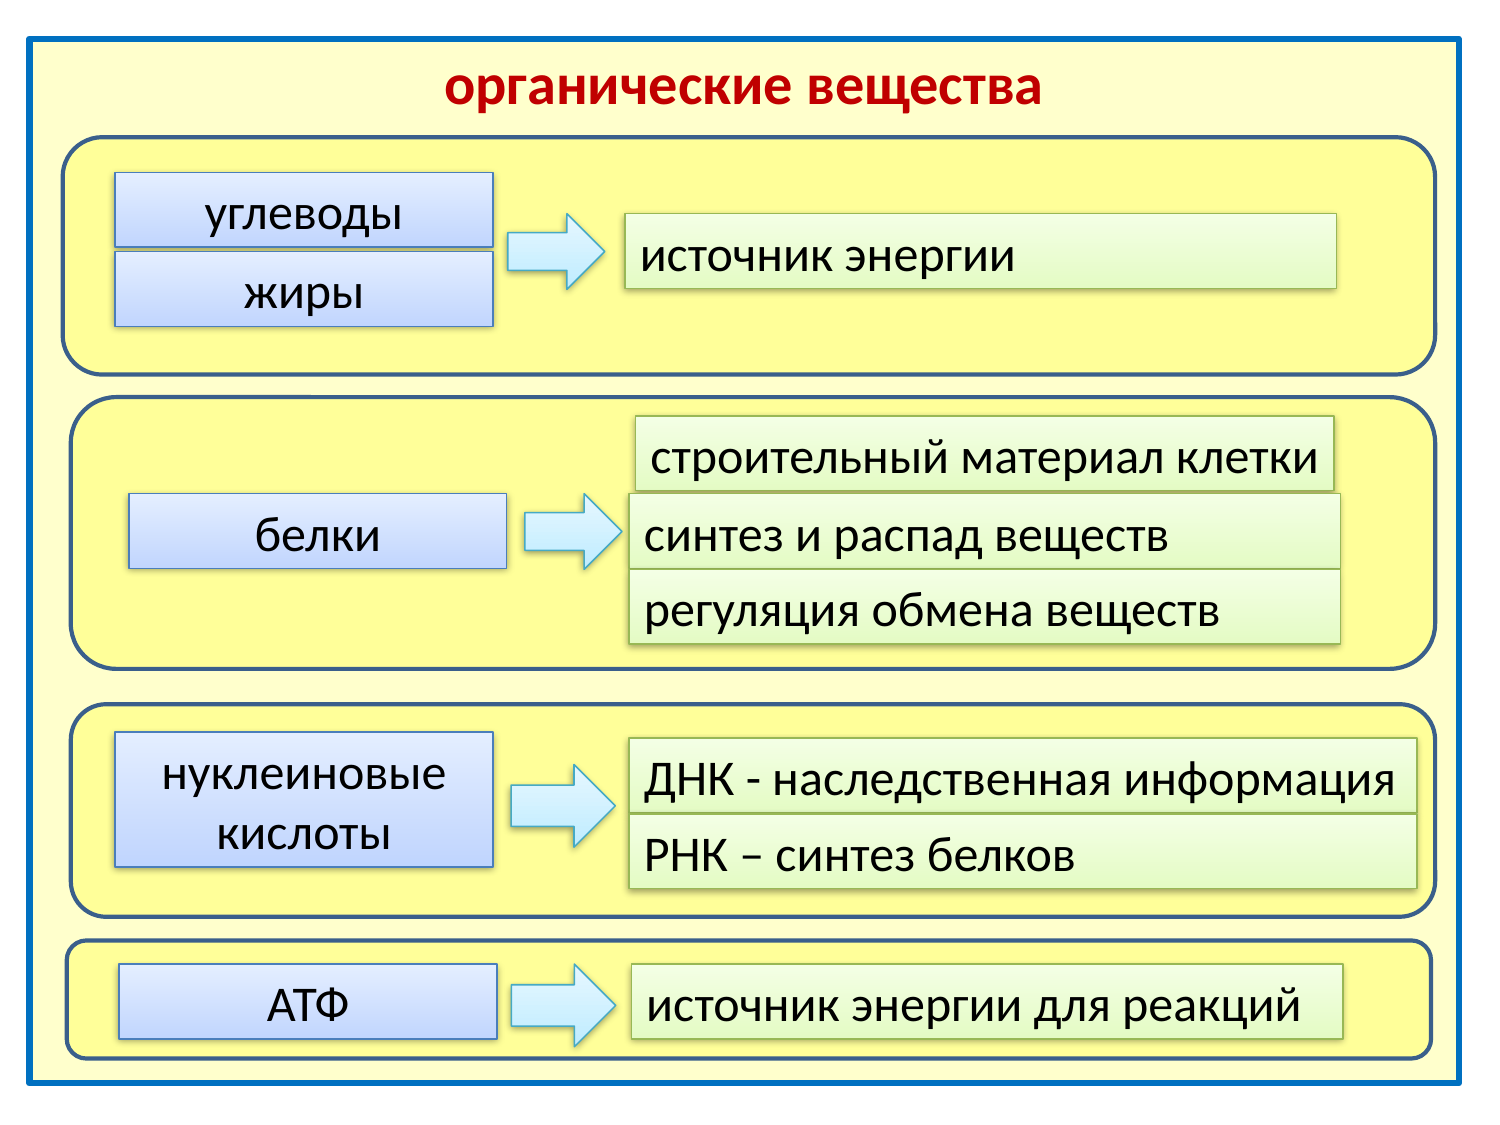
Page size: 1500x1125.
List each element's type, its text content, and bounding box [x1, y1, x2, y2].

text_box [70, 703, 1436, 918]
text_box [62, 136, 1436, 375]
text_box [66, 940, 1432, 1059]
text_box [70, 396, 1436, 670]
text_box органические вещества [29, 38, 1459, 1084]
